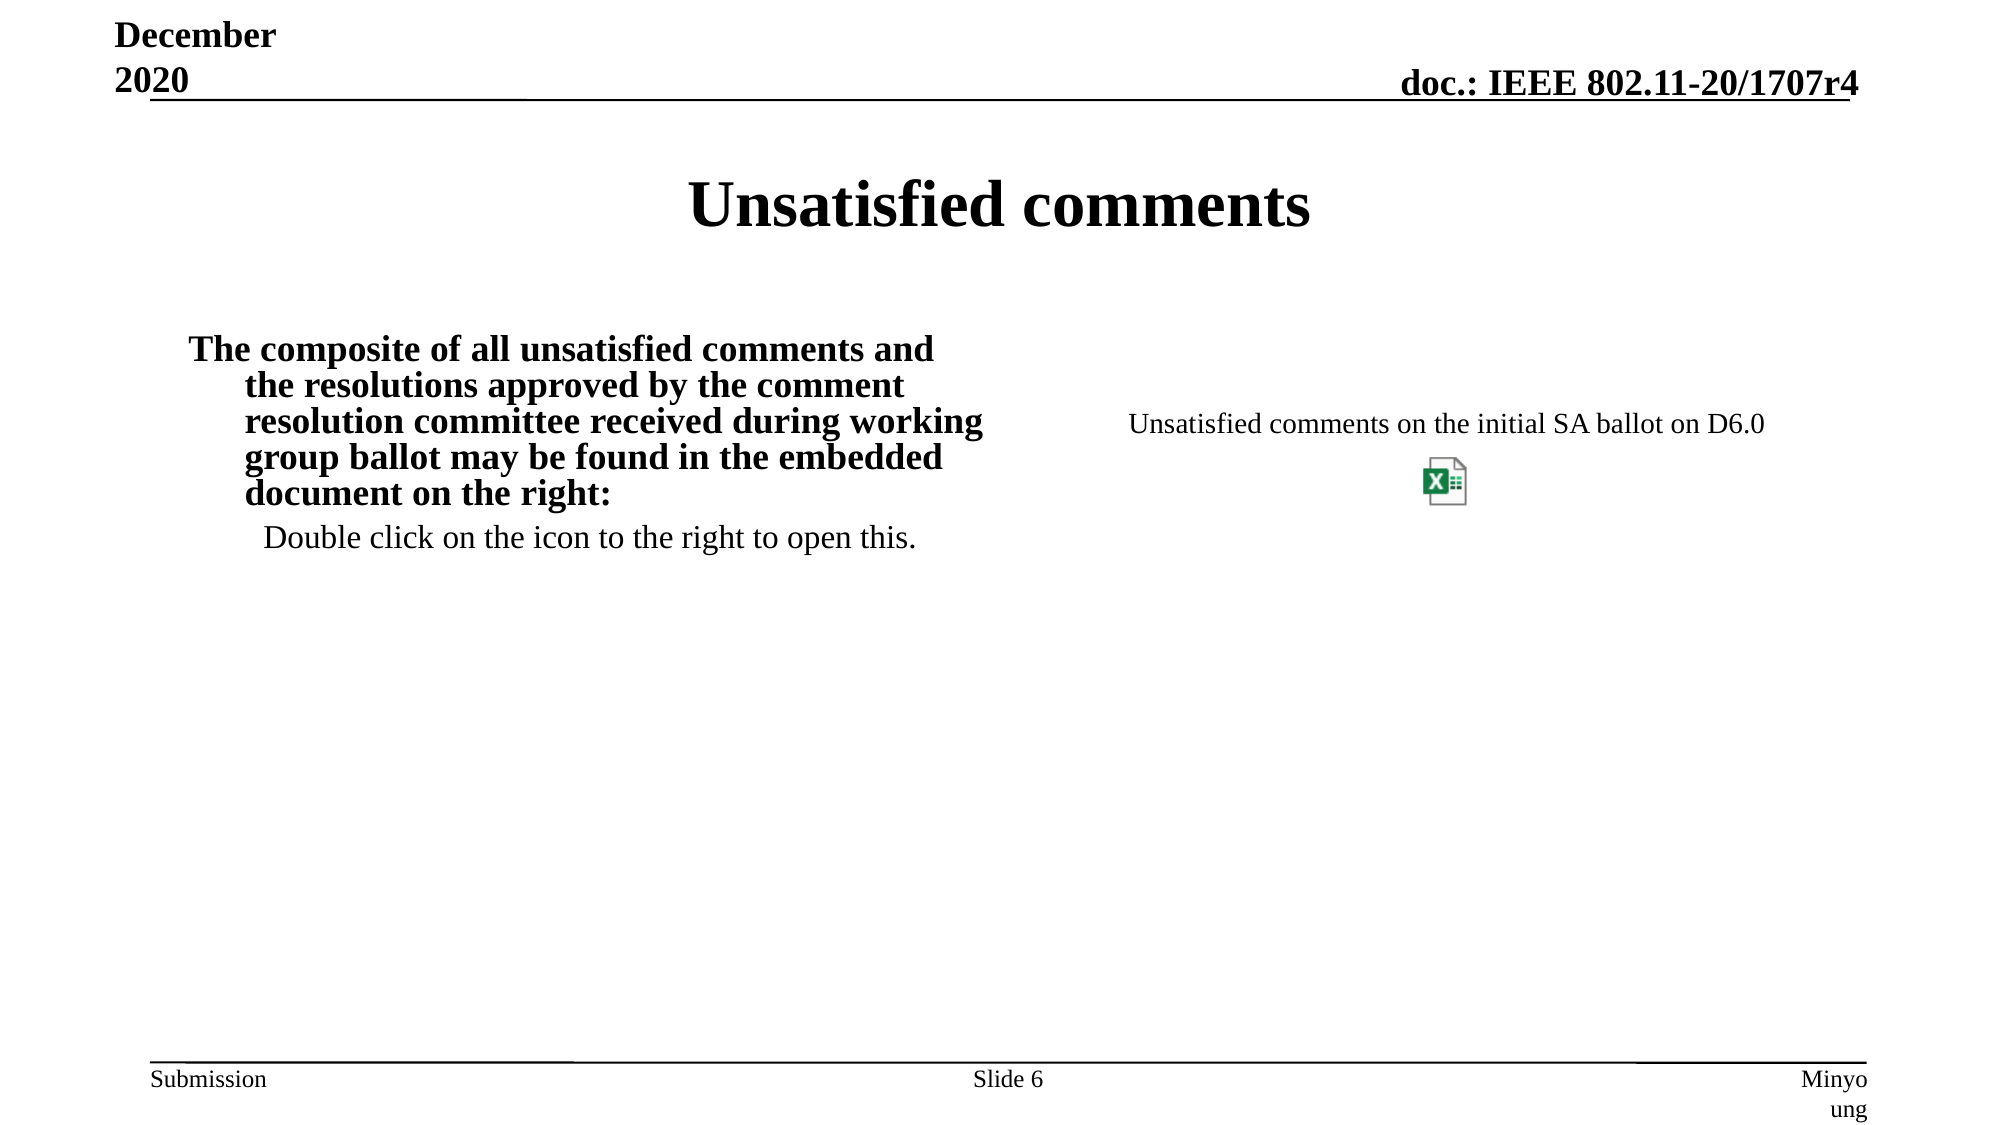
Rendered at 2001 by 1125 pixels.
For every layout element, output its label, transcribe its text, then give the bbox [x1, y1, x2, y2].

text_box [1415, 455, 1479, 584]
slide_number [114, 0, 290, 101]
slide_number Slide 6 [950, 1061, 1067, 1123]
text_box Unsatisfied comments on the initial SA ballot on D6.0 [1113, 397, 1781, 447]
list The composite of all unsatisfied comments and the resolutions approved by the comment resolution committee received during working group ballot may be found in the embedded document on the right: Double click on the icon to the right to open this. [172, 324, 1001, 599]
footer Minyoung Park (Intel Corp.) [1791, 1062, 1869, 1125]
title Unsatisfied comments [149, 112, 1850, 288]
